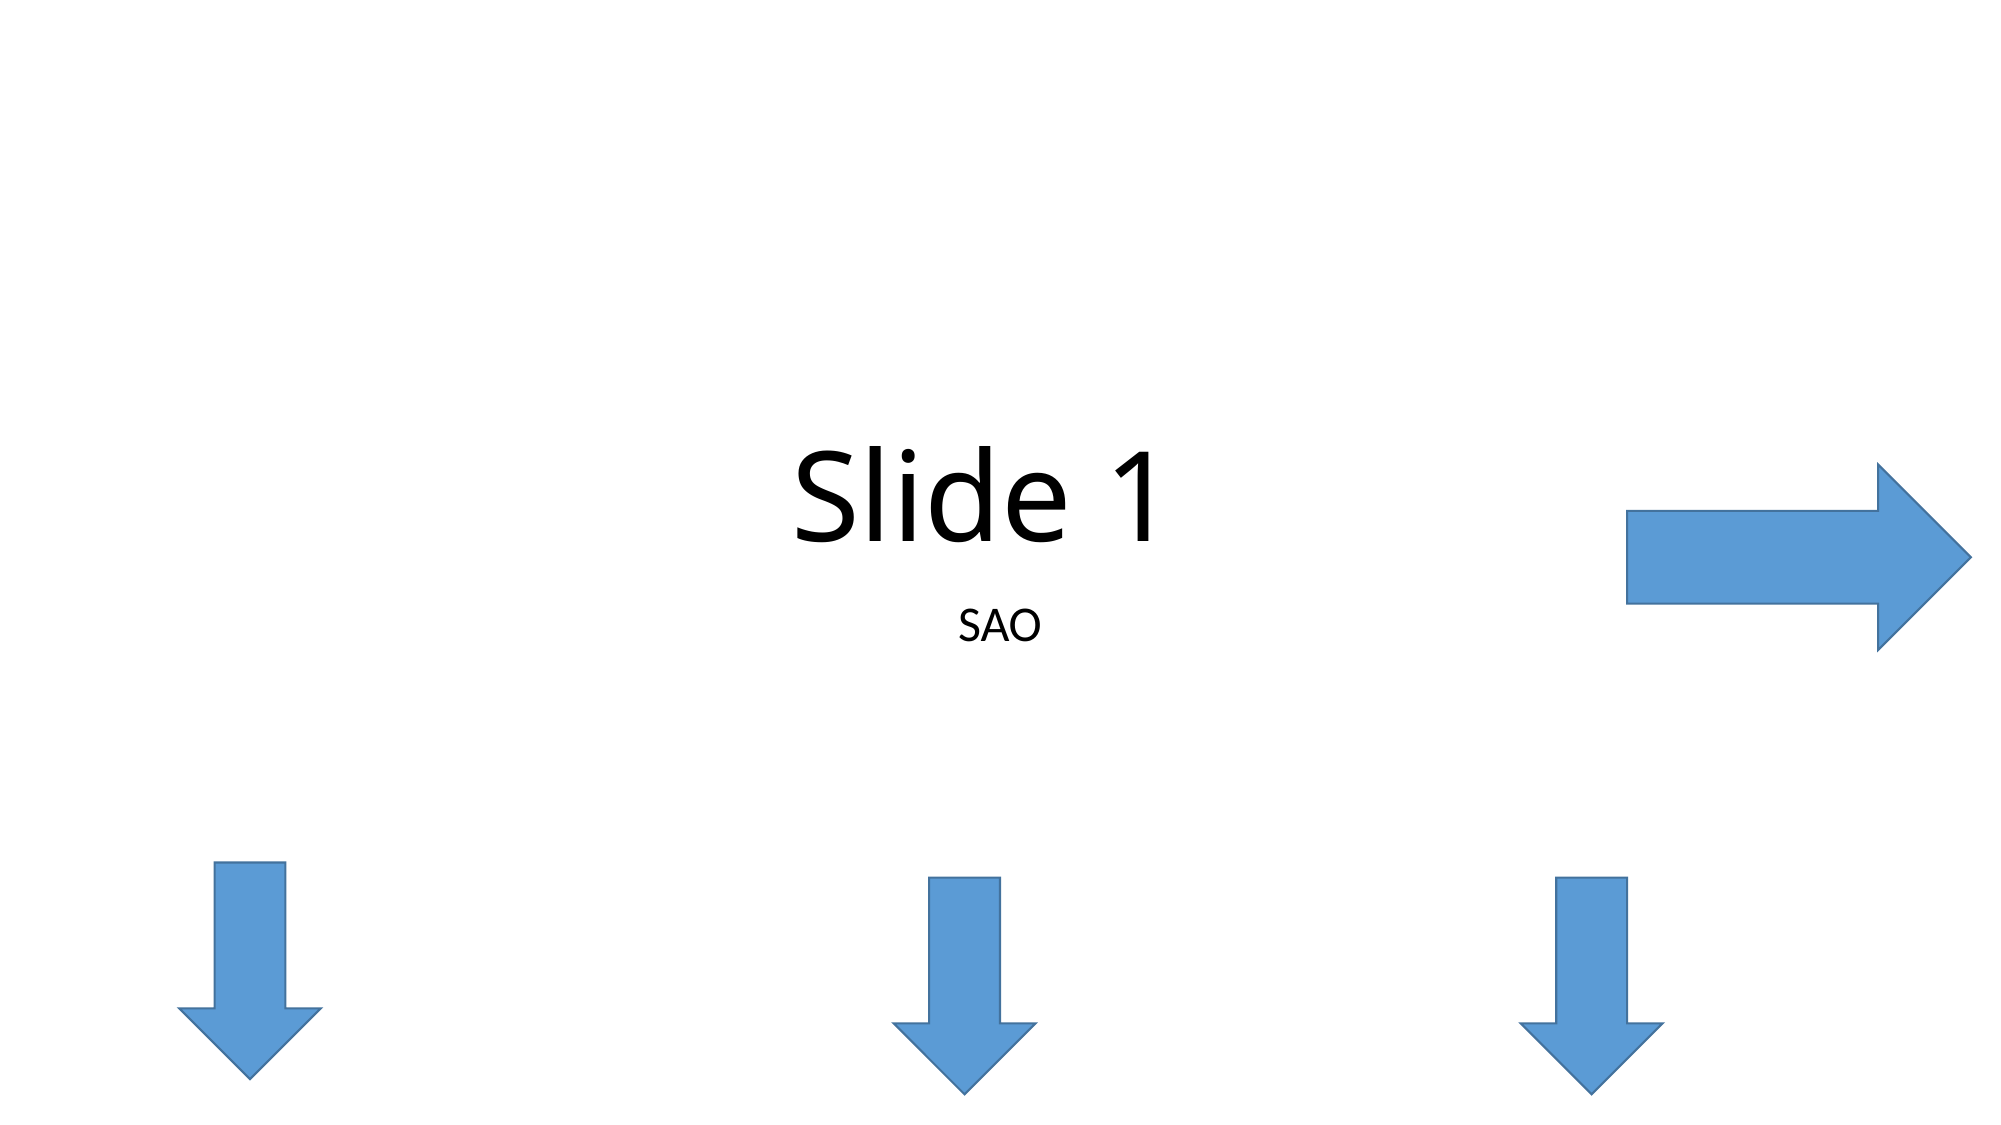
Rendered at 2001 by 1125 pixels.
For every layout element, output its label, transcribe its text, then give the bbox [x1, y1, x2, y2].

text_box [1626, 462, 1973, 653]
text_box [891, 876, 1038, 1096]
title Slide 1 [249, 184, 1750, 576]
text_box [1518, 876, 1666, 1096]
text_box [176, 861, 324, 1081]
subtitle SAO [249, 590, 1750, 863]
